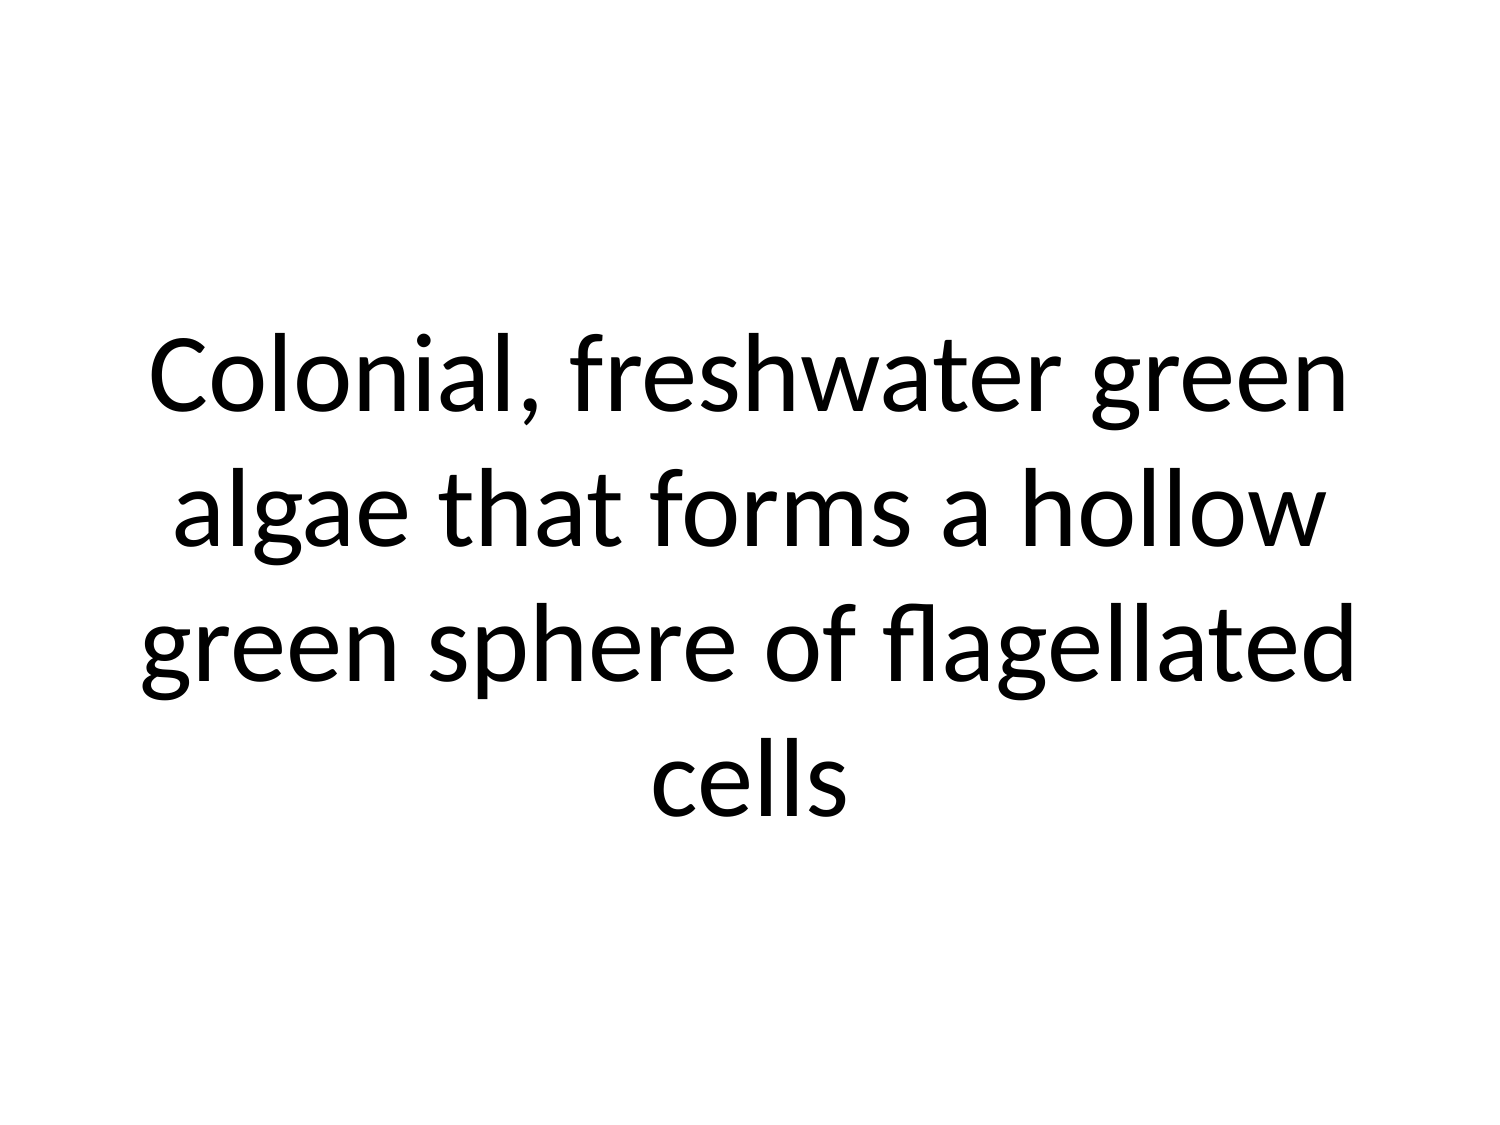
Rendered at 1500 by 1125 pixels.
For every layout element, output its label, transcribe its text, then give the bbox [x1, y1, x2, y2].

title Colonial, freshwater green algae that forms a hollow green sphere of flagellated cells [112, 50, 1388, 1088]
